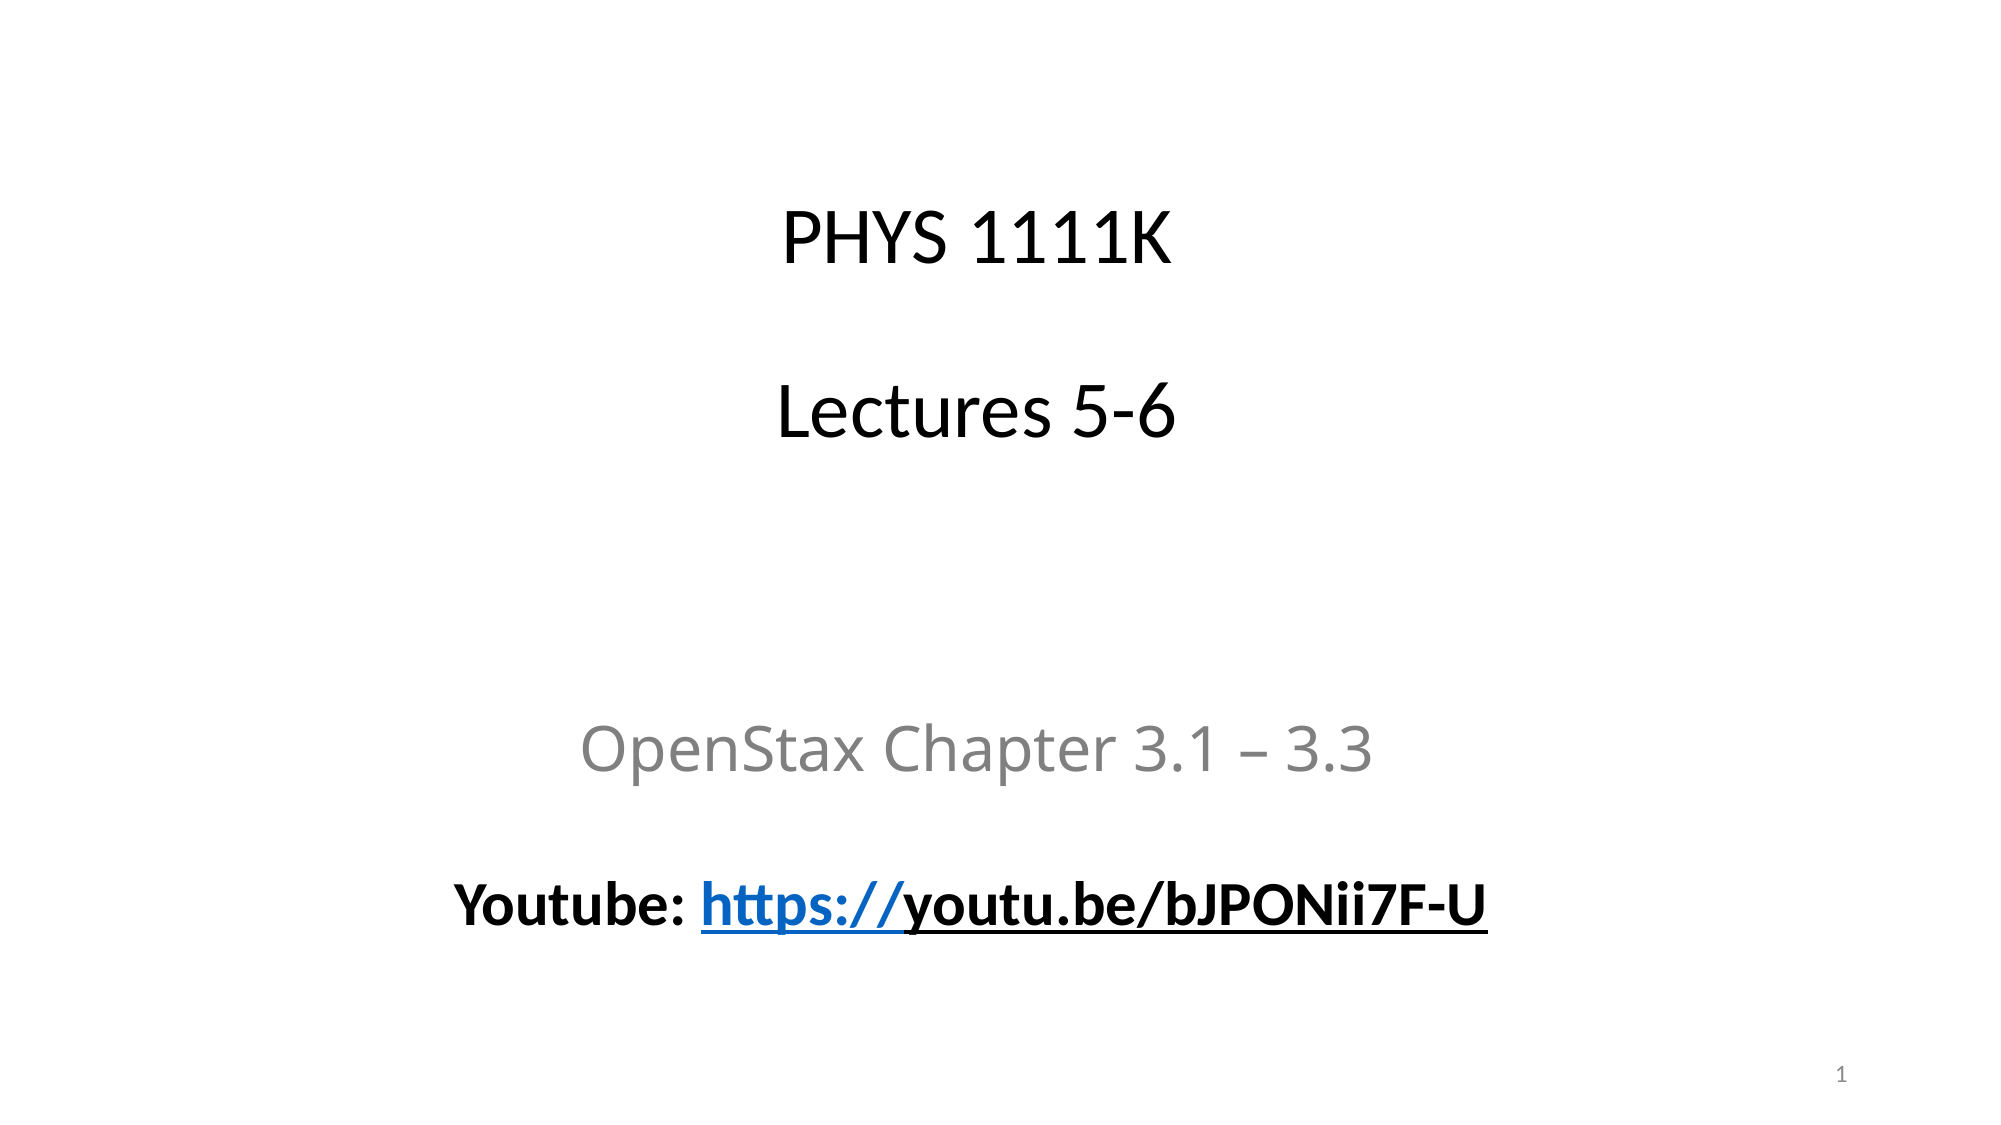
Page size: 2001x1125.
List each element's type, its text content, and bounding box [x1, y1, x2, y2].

title PHYS 1111K Lectures 5-6 OpenStax Chapter 3.1 – 3.3 Youtube: https://youtu.be/bJPONii7F-U [226, 179, 1727, 947]
slide_number 1 [1412, 1042, 1863, 1103]
